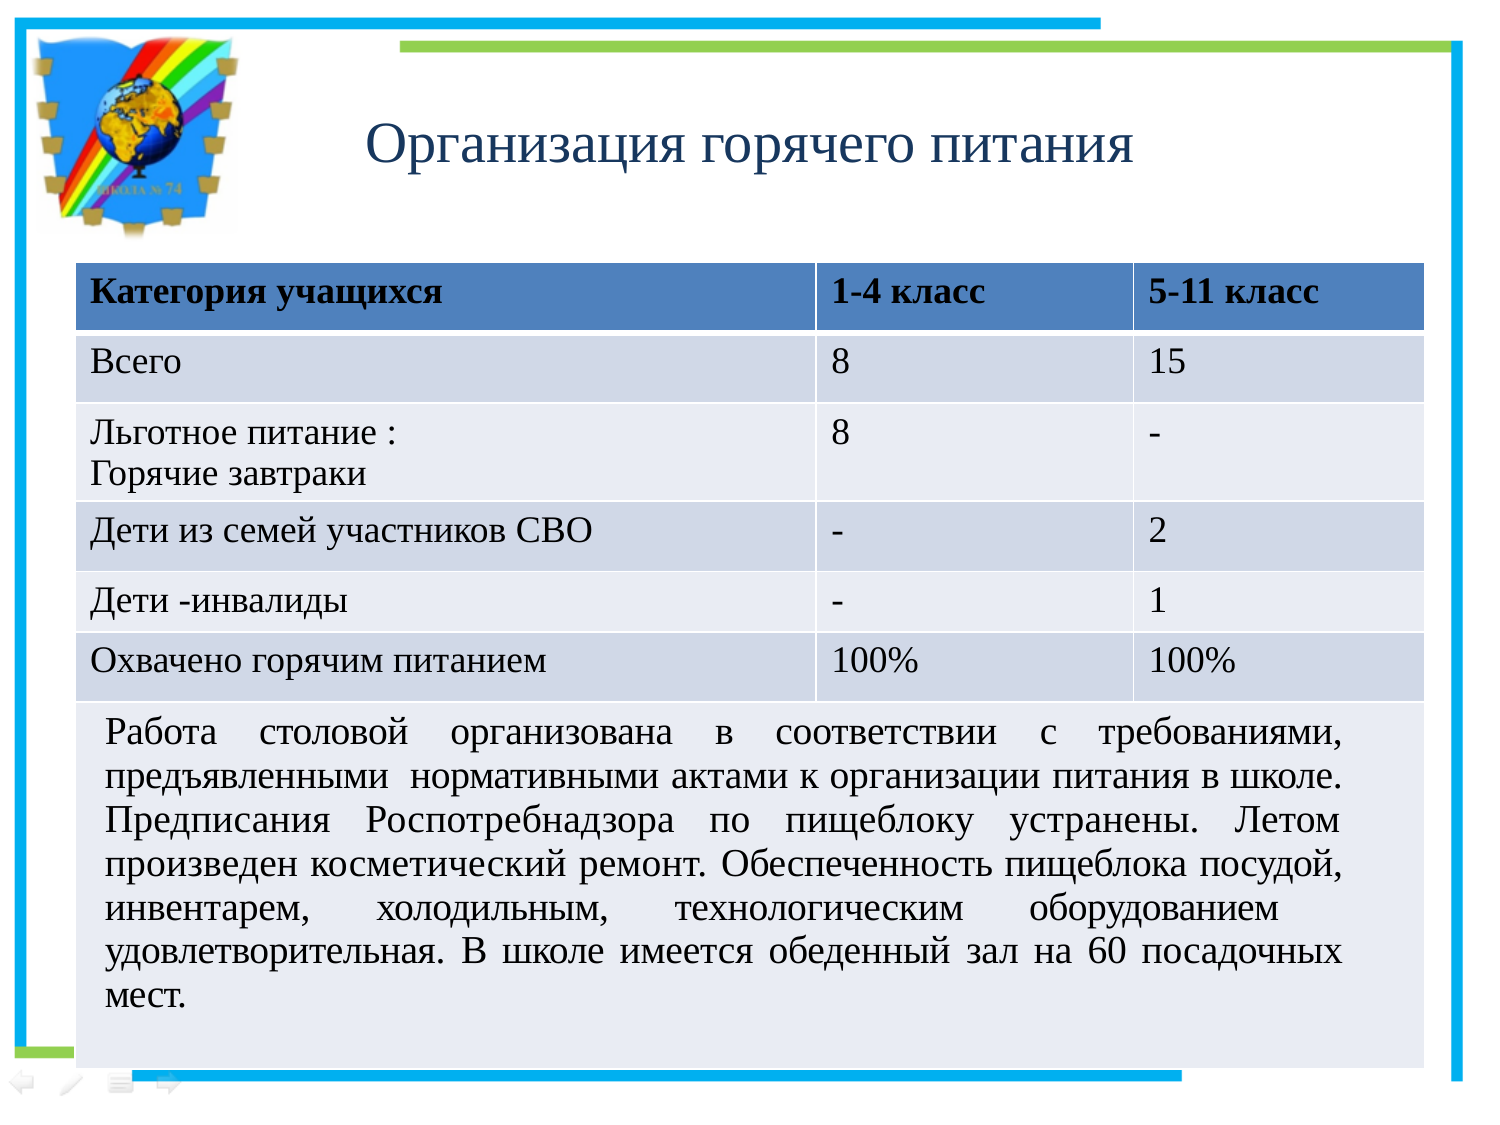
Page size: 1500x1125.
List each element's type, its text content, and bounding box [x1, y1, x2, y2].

table_cell - [1134, 404, 1424, 500]
table_cell 8 [817, 336, 1133, 402]
table_cell Дети из семей участников СВО [76, 502, 815, 571]
table_cell - [817, 572, 1133, 631]
table_cell Работа столовой организована в соответствии с требованиями, предъявленными нормативными актами к организации питания в школе. Предписания Роспотребнадзора по пищеблоку устранены. Летом произведен косметический ремонт. Обеспеченность пищеблока посудой, инвентарем, холодильным, технологическим оборудованием удовлетворительная. В школе имеется обеденный зал на 60 посадочных мест. [76, 703, 1424, 1068]
title Организация горячего питания [74, 44, 1426, 233]
picture [0, 0, 1477, 1112]
table_header 5-11 класс [1134, 263, 1424, 330]
table_cell Охвачено горячим питанием [76, 633, 815, 701]
table_cell 1 [1134, 572, 1424, 631]
table_header Категория учащихся [76, 263, 815, 330]
table_cell 2 [1134, 502, 1424, 571]
table_header 1-4 класс [817, 263, 1133, 330]
table_cell 15 [1134, 336, 1424, 402]
table_cell Дети -инвалиды [76, 572, 815, 631]
table_cell 100% [1134, 633, 1424, 701]
table_cell Льготное питание : Горячие завтраки [76, 404, 815, 500]
table_cell 8 [817, 404, 1133, 500]
table_cell - [817, 502, 1133, 571]
table_cell 100% [817, 633, 1133, 701]
table_cell Всего [76, 336, 815, 402]
